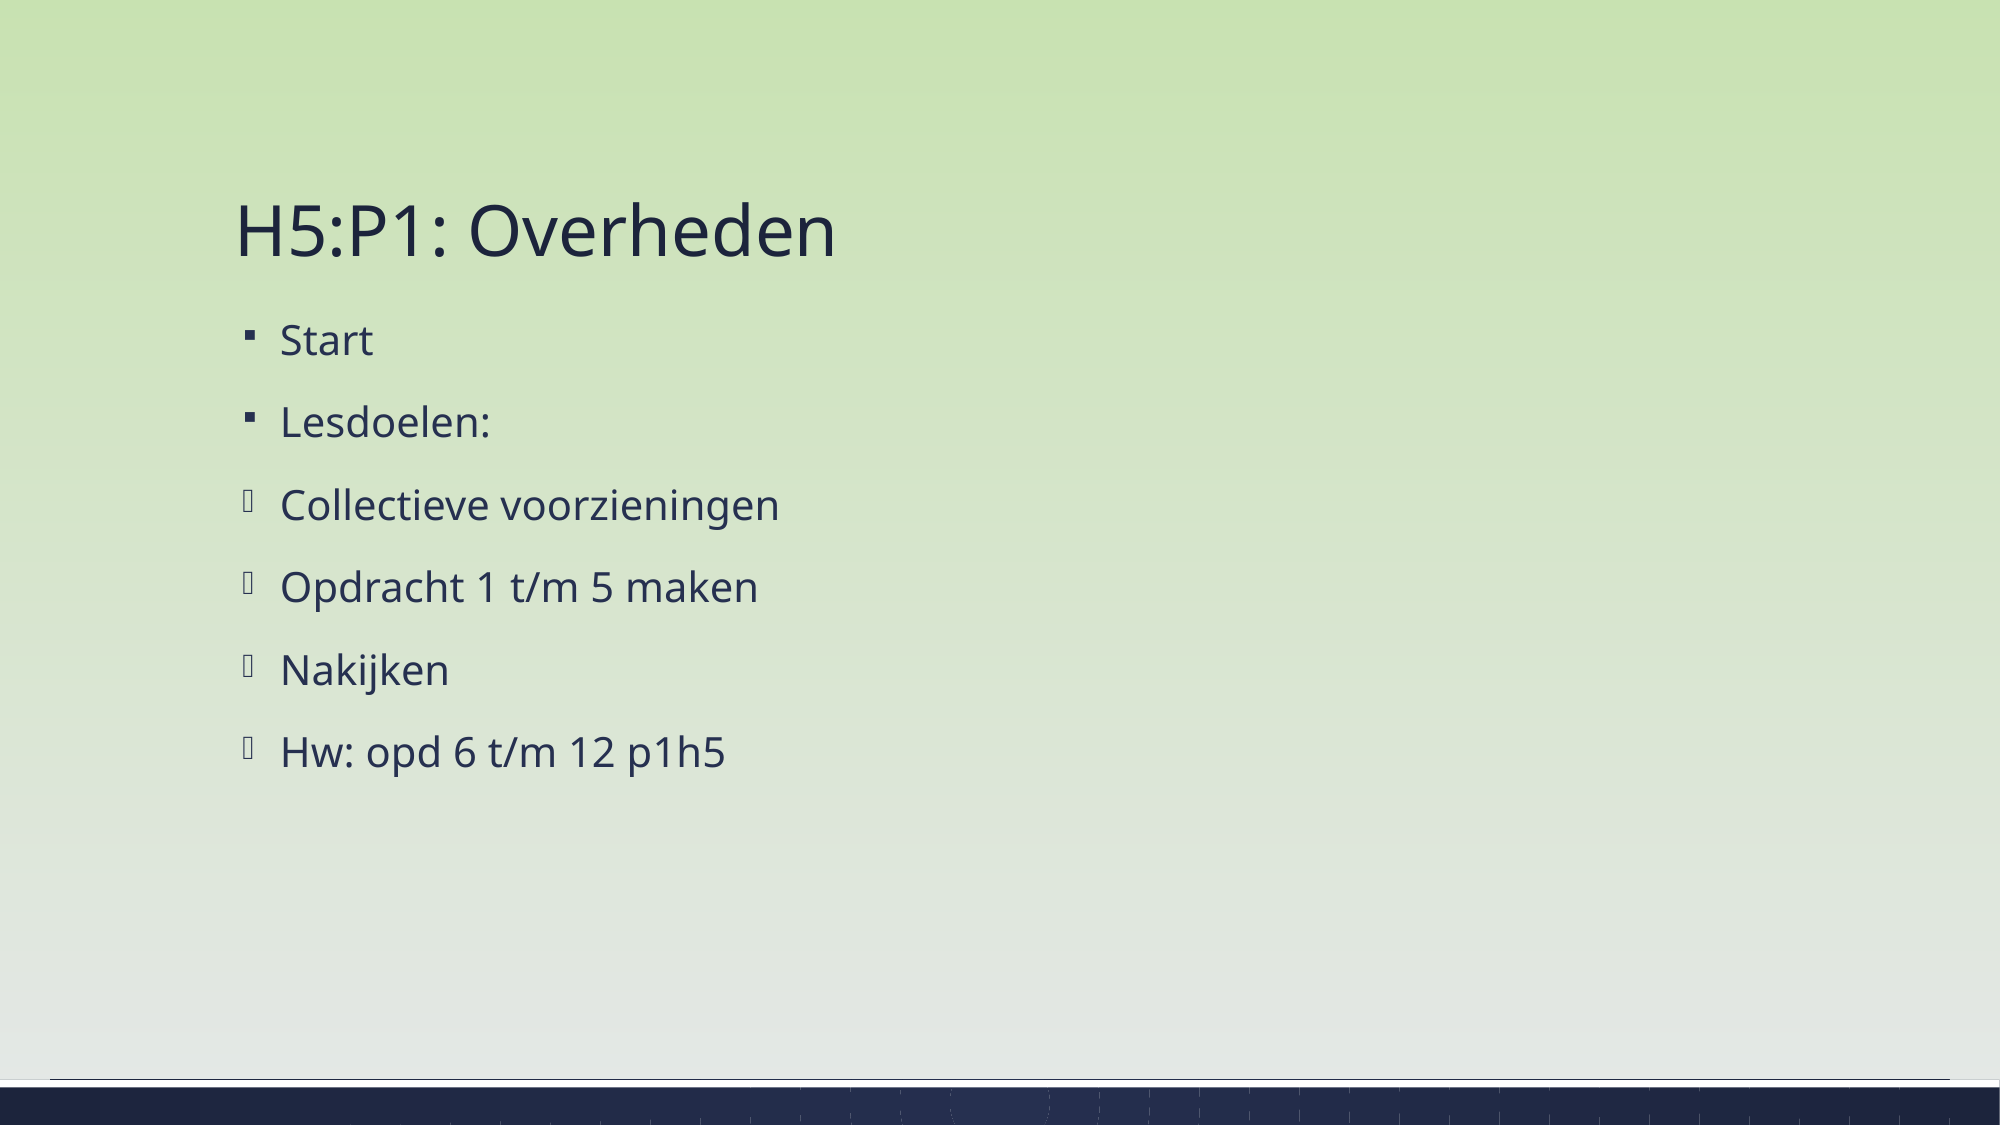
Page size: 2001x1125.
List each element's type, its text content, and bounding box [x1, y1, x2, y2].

list Start Lesdoelen: Collectieve voorzieningen Opdracht 1 t/m 5 maken Nakijken Hw: opd 6 t/m 12 p1h5 [219, 311, 1780, 990]
title H5:P1: Overheden [219, 76, 1780, 279]
